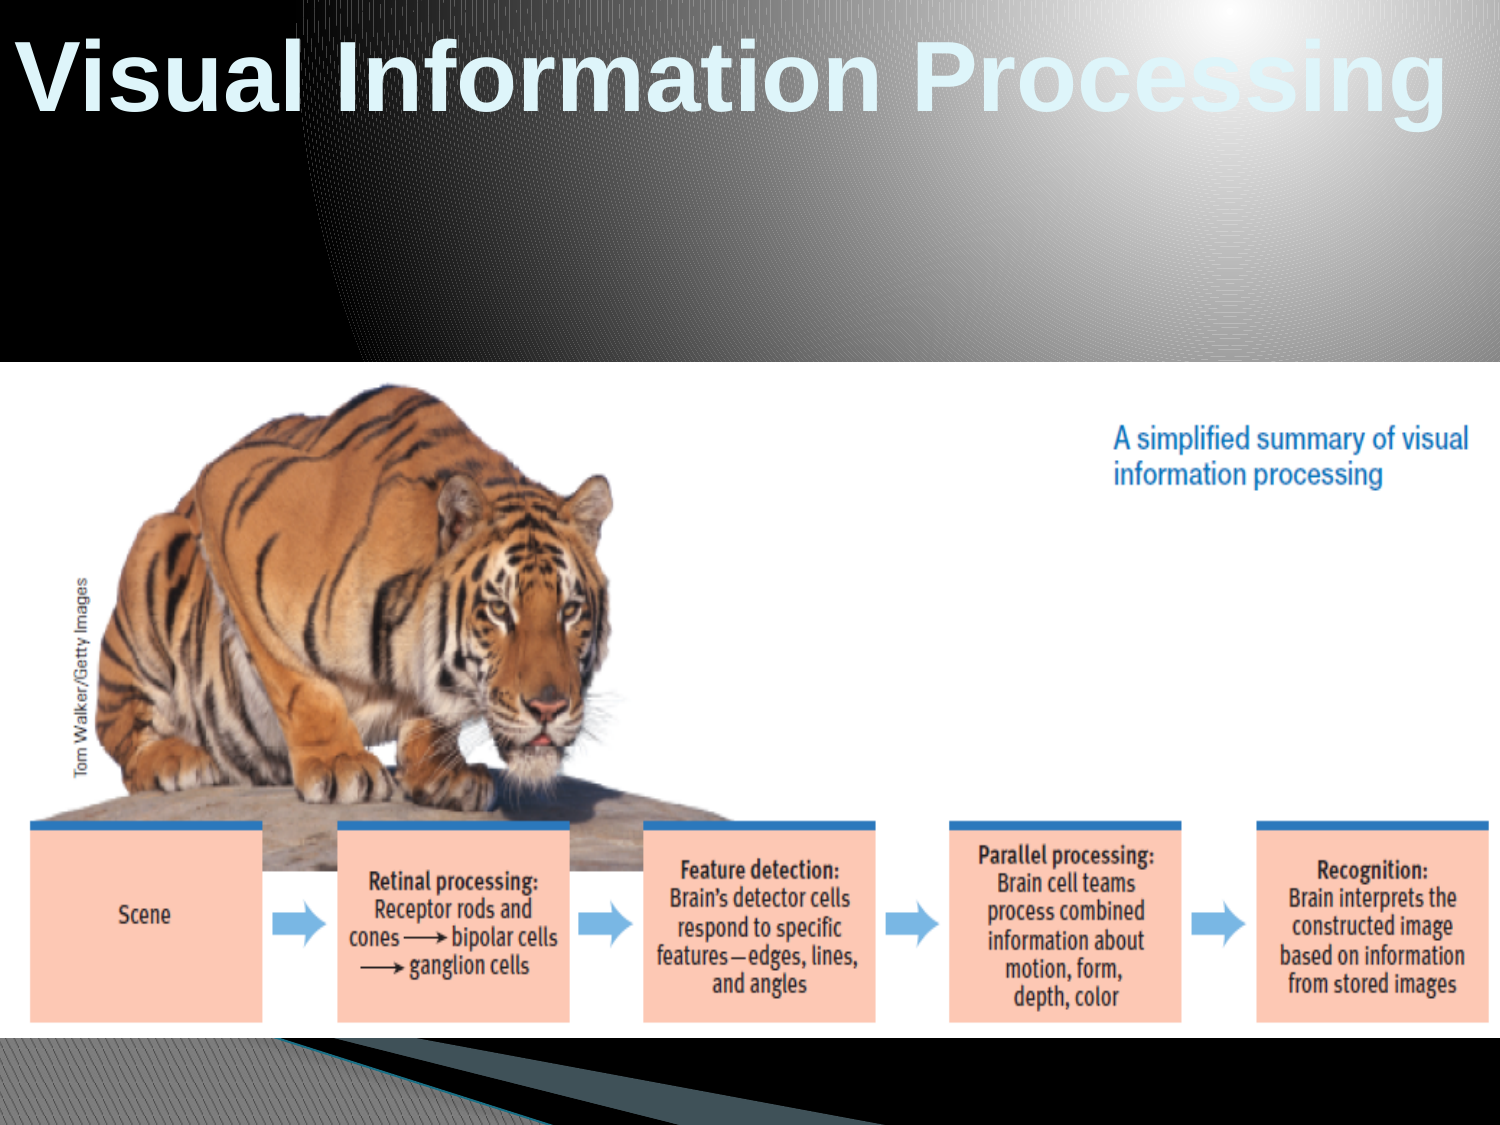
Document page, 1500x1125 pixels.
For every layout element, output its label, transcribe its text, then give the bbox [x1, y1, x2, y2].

title Visual Information Processing [0, 0, 1500, 205]
picture [0, 362, 1500, 1125]
